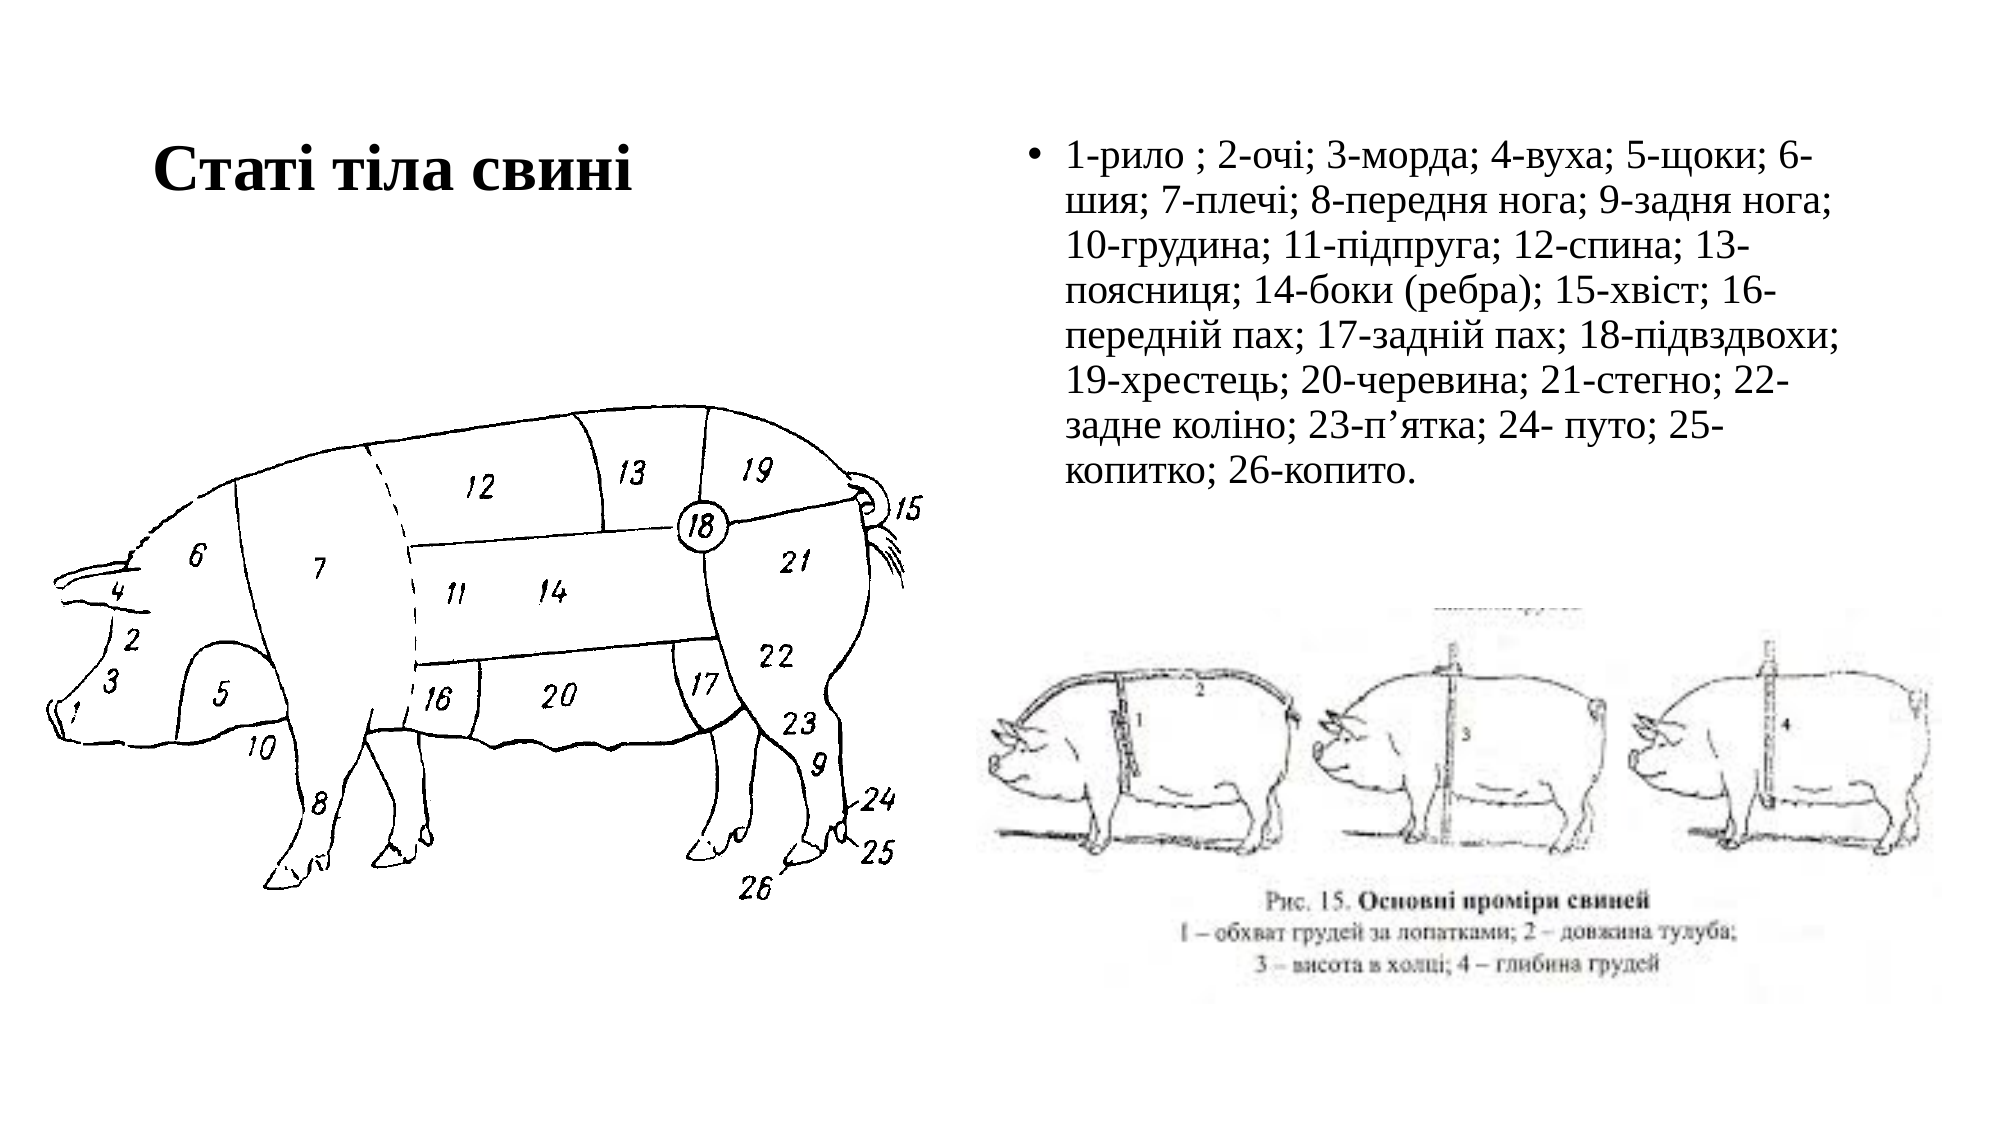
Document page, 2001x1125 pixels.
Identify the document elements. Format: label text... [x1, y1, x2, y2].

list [35, 401, 933, 912]
title Статі тіла свині [137, 59, 1863, 278]
picture [976, 607, 1942, 1004]
list 1-рило ; 2-очі; 3-морда; 4-вуха; 5-щоки; 6-шия; 7-плечі; 8-передня нога; 9-задня нога; 10-грудина; 11-підпруга; 12-спина; 13-поясниця; 14-боки (ребра); 15-хвіст; 16-передній пах; 17-задній пах; 18-підвздвохи; 19-хрестець; 20-черевина; 21-стегно; 22-задне коліно; 23-п’ятка; 24- путо; 25-копитко; 26-копито. [1012, 125, 1863, 600]
